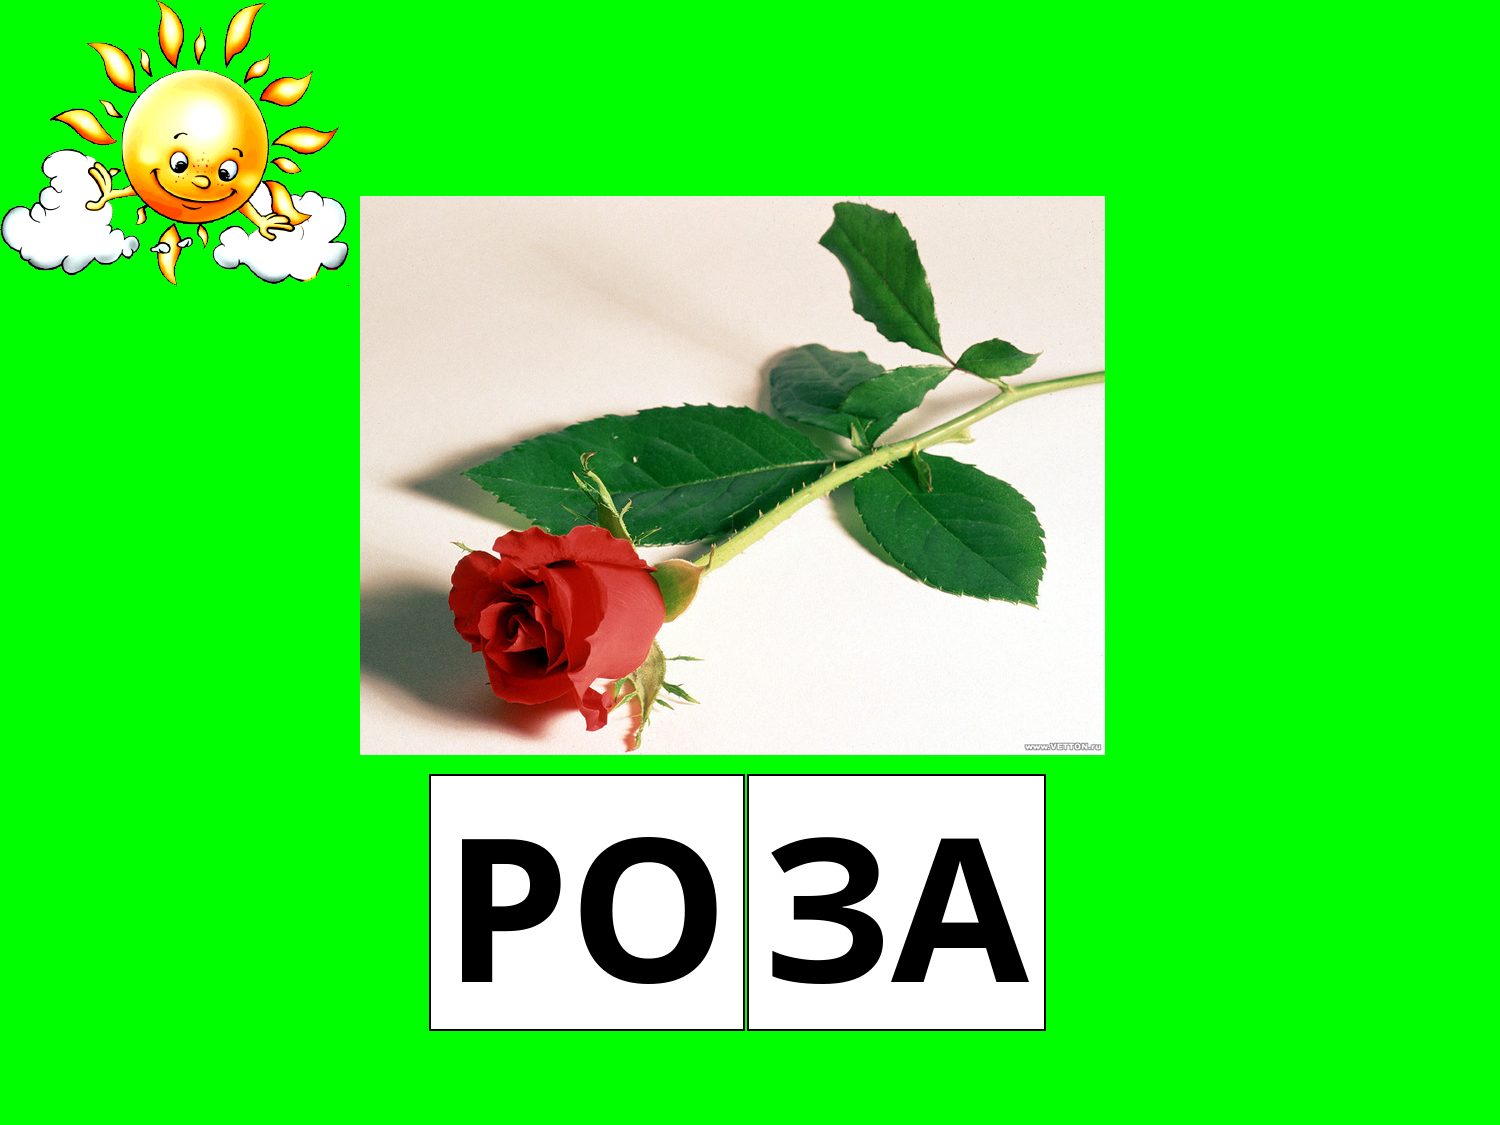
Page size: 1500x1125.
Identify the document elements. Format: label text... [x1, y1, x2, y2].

picture [359, 196, 1105, 755]
text_box ЗА [747, 774, 1045, 1030]
text_box РО [429, 774, 745, 1030]
picture [0, 0, 349, 286]
